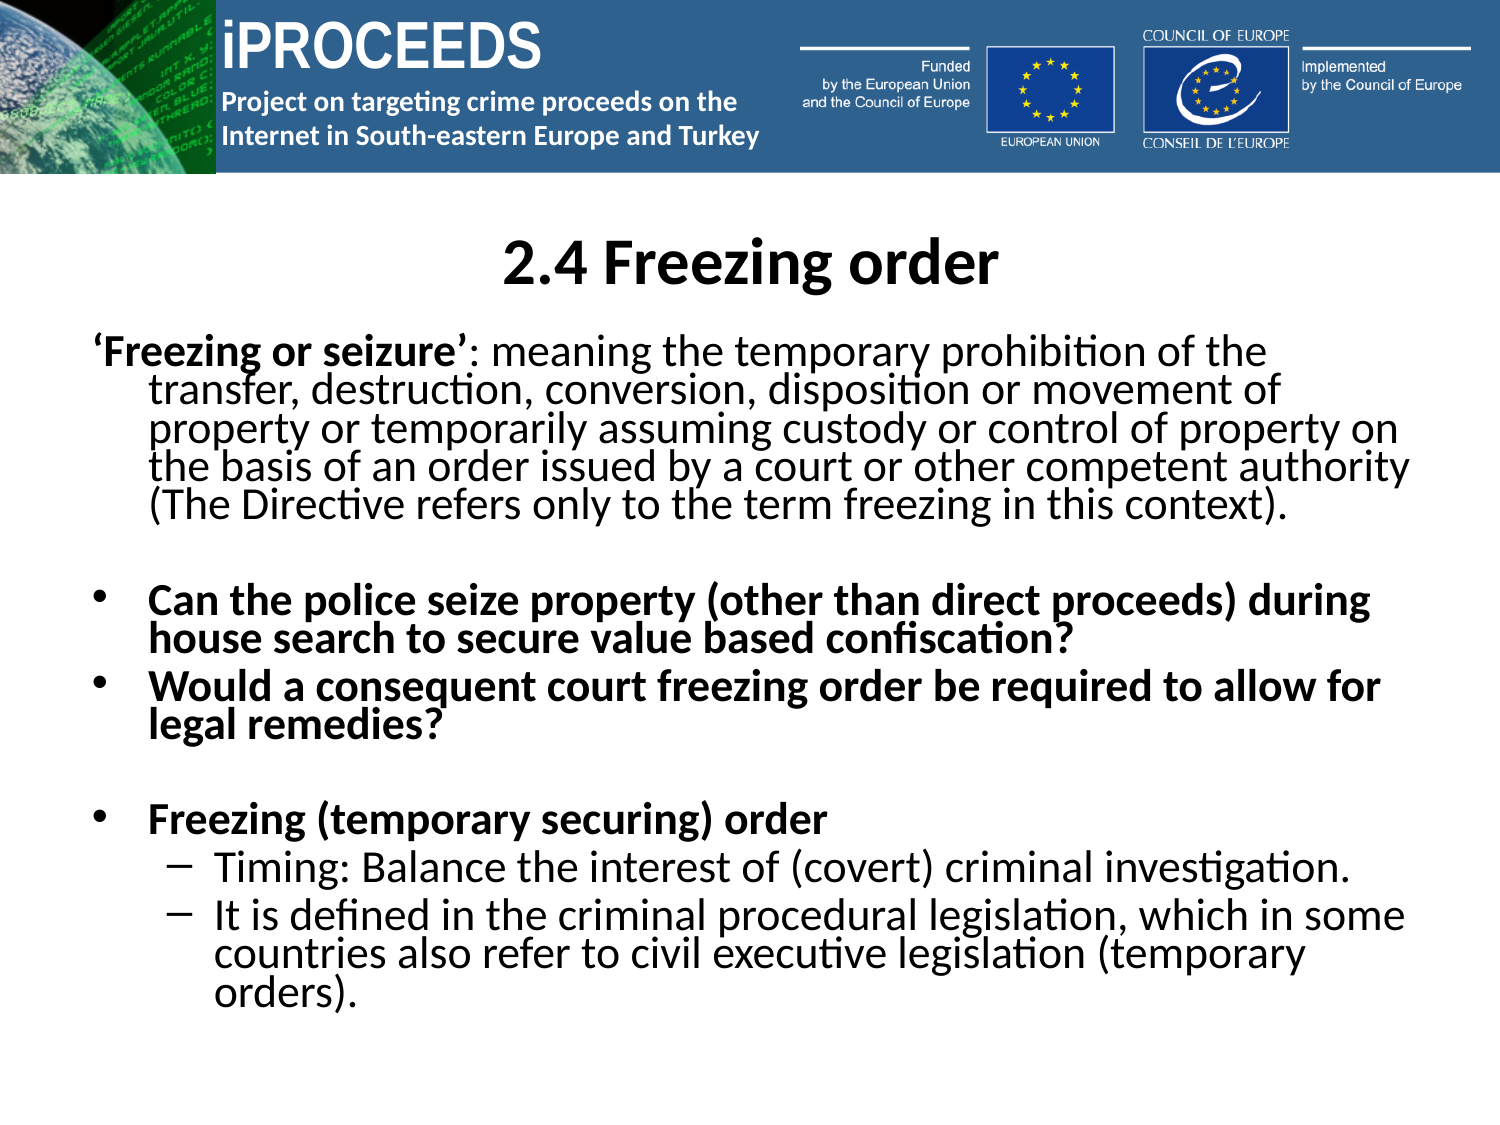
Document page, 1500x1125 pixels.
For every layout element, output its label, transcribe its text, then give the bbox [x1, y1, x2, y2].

title 2.4 Freezing order [76, 199, 1427, 317]
picture [800, 30, 1471, 148]
picture [0, 0, 216, 174]
list ‘Freezing or seizure’: meaning the temporary prohibition of the transfer, destruction, conversion, disposition or movement of property or temporarily assuming custody or control of property on the basis of an order issued by a court or other competent authority (The Directive refers only to the term freezing in this context). Can the police seize property (other than direct proceeds) during house search to secure value based confiscation? Would a consequent court freezing order be required to allow for legal remedies? Freezing (temporary securing) order Timing: Balance the interest of (covert) criminal investigation. It is defined in the criminal procedural legislation, which in some countries also refer to civil executive legislation (temporary orders). [76, 328, 1427, 1079]
